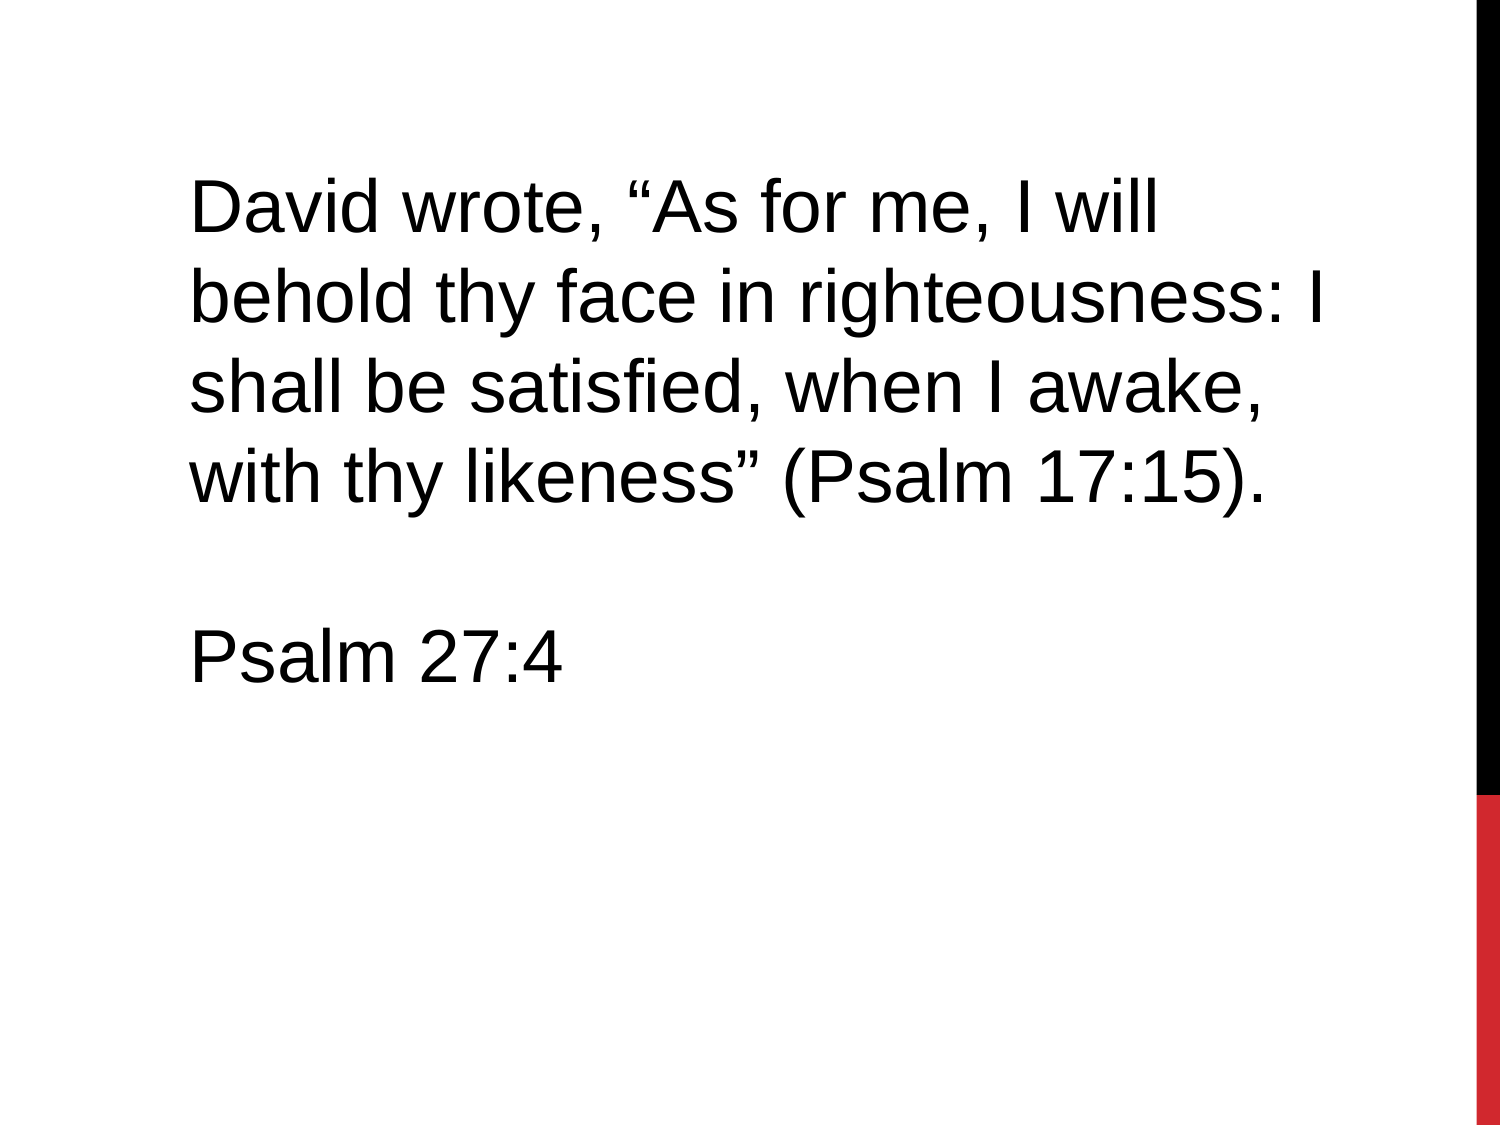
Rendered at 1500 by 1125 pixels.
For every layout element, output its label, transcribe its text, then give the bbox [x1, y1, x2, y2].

text_box David wrote, “As for me, I will behold thy face in righteousness: I shall be satisfied, when I awake, with thy likeness” (Psalm 17:15). Psalm 27:4 [174, 149, 1350, 705]
